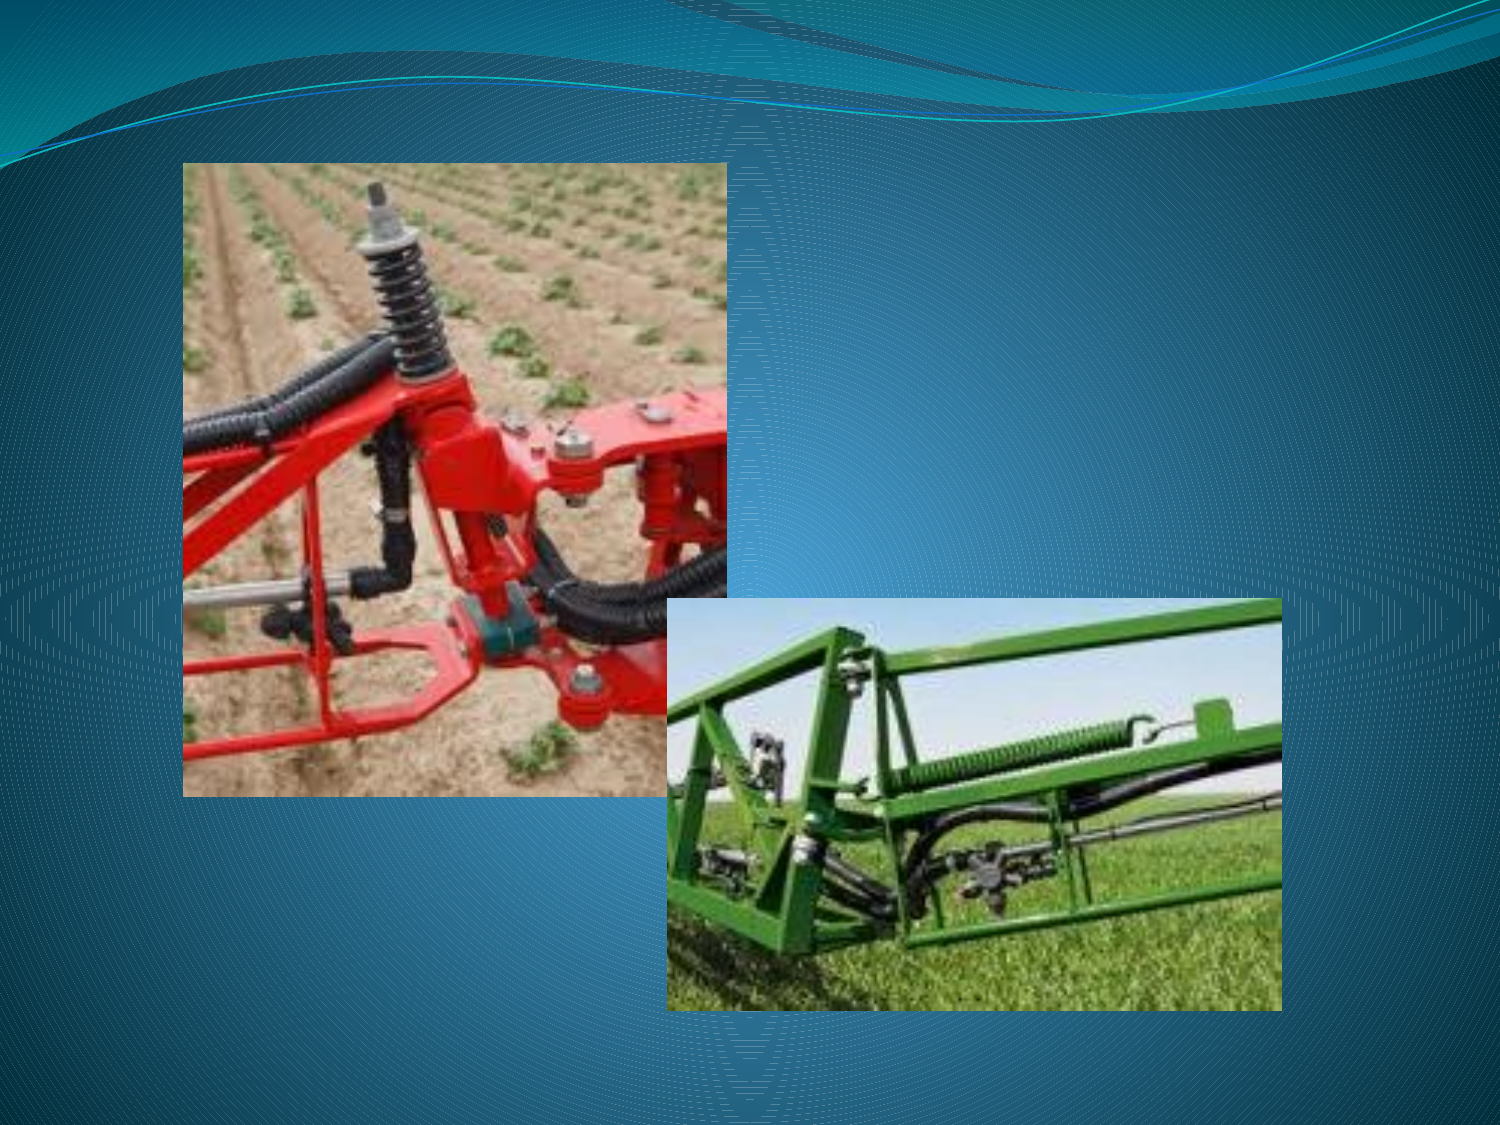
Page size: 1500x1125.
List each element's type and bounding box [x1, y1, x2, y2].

picture [182, 163, 1282, 1012]
